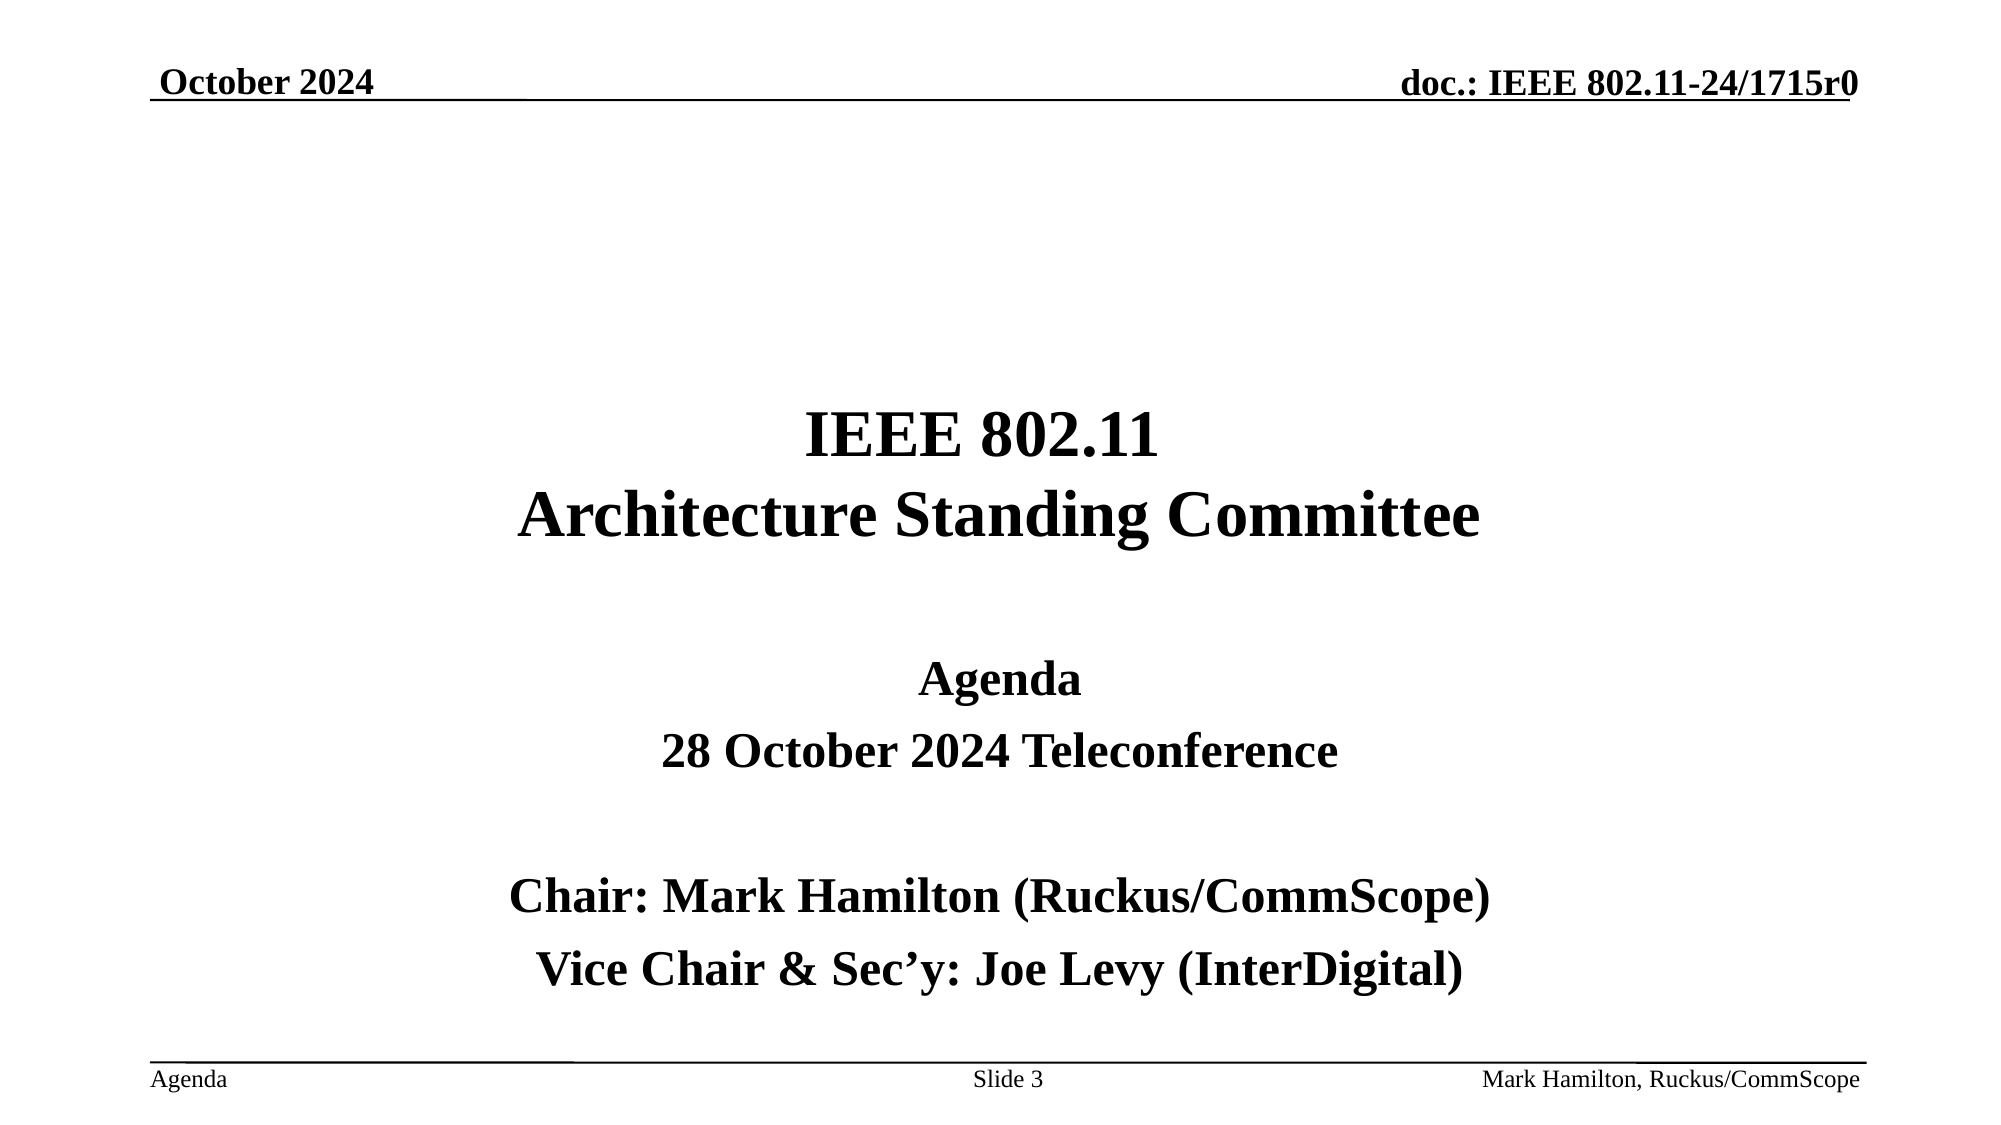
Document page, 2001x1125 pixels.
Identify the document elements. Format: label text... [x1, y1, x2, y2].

title IEEE 802.11 Architecture Standing Committee [149, 349, 1851, 591]
slide_number Slide 3 [950, 1061, 1067, 1123]
subtitle Agenda 28 October 2024 Teleconference Chair: Mark Hamilton (Ruckus/CommScope) Vice Chair & Sec’y: Joe Levy (InterDigital) [299, 637, 1701, 926]
